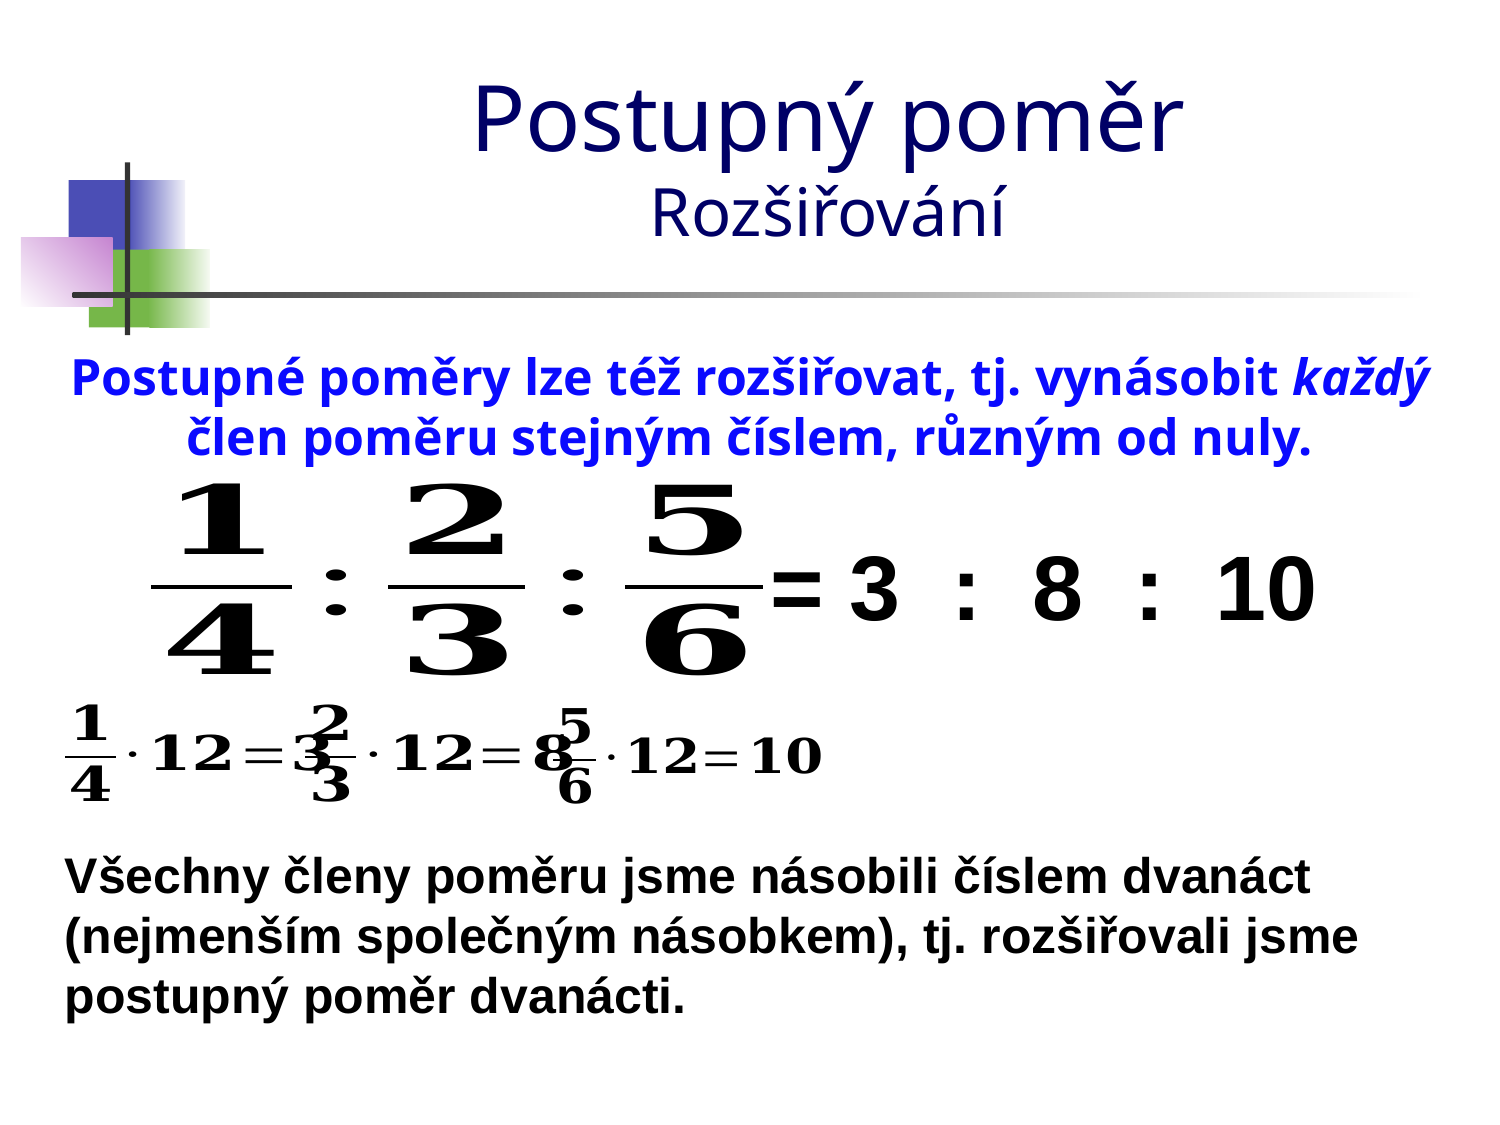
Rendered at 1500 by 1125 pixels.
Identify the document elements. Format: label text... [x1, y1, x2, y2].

text_box Všechny členy poměru jsme násobili číslem dvanáct (nejmenším společným násobkem), tj. rozšiřovali jsme postupný poměr dvanácti. [50, 836, 1427, 1032]
title Postupný poměr Rozšiřování [188, 34, 1468, 276]
text_box Postupné poměry lze též rozšiřovat, tj. vynásobit každý člen poměru stejným číslem, různým od nuly. [17, 338, 1483, 473]
text_box = 3 : 8 : 10 [755, 521, 1427, 647]
